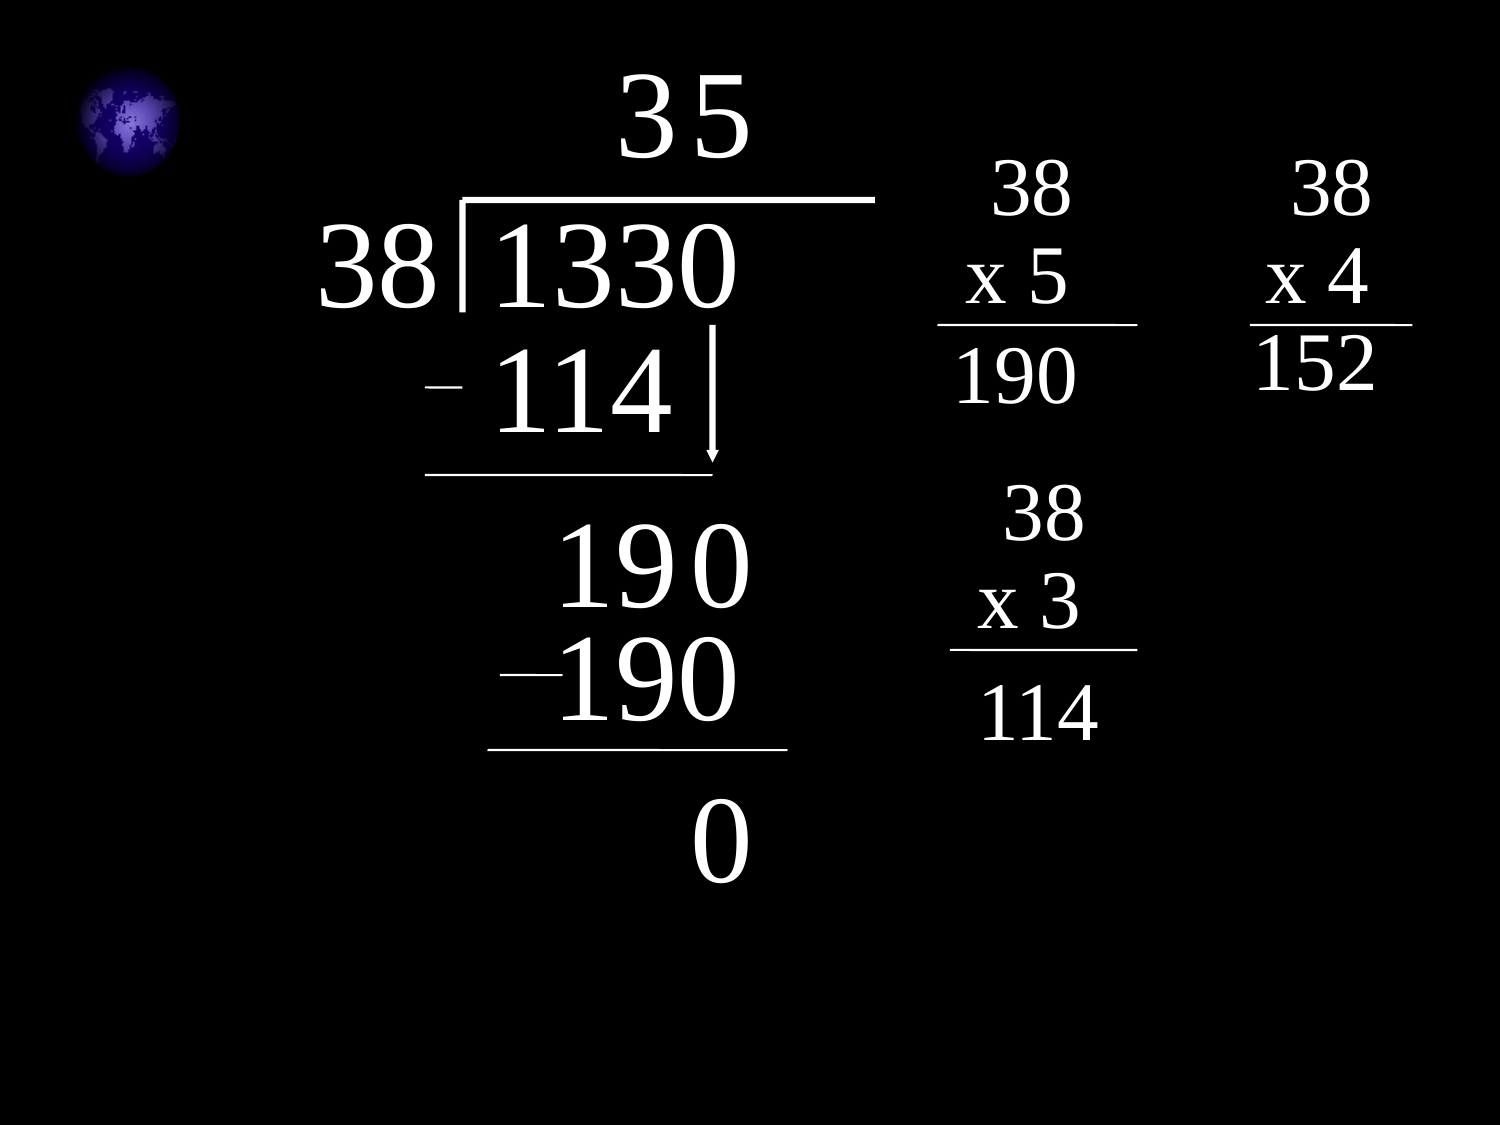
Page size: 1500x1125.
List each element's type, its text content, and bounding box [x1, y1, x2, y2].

text_box 190 [937, 312, 1125, 428]
text_box 38 [987, 450, 1125, 566]
text_box 5 [674, 24, 763, 190]
text_box x 5 [949, 212, 1088, 312]
text_box 0 [675, 474, 775, 587]
text_box 38 [974, 125, 1113, 241]
text_box 114 [474, 299, 725, 465]
picture [0, 0, 251, 250]
text_box 114 [962, 650, 1125, 766]
text_box 38 [1274, 125, 1413, 241]
text_box 19 [537, 474, 675, 587]
text_box x 3 [962, 537, 1113, 650]
text_box 0 [674, 749, 763, 916]
text_box 190 [537, 587, 800, 753]
text_box x 4 [1249, 212, 1400, 299]
text_box 152 [1237, 299, 1425, 416]
text_box 3 [599, 24, 674, 190]
text_box 38 [300, 174, 474, 340]
text_box [708, 324, 717, 463]
text_box 1330 [474, 174, 850, 340]
